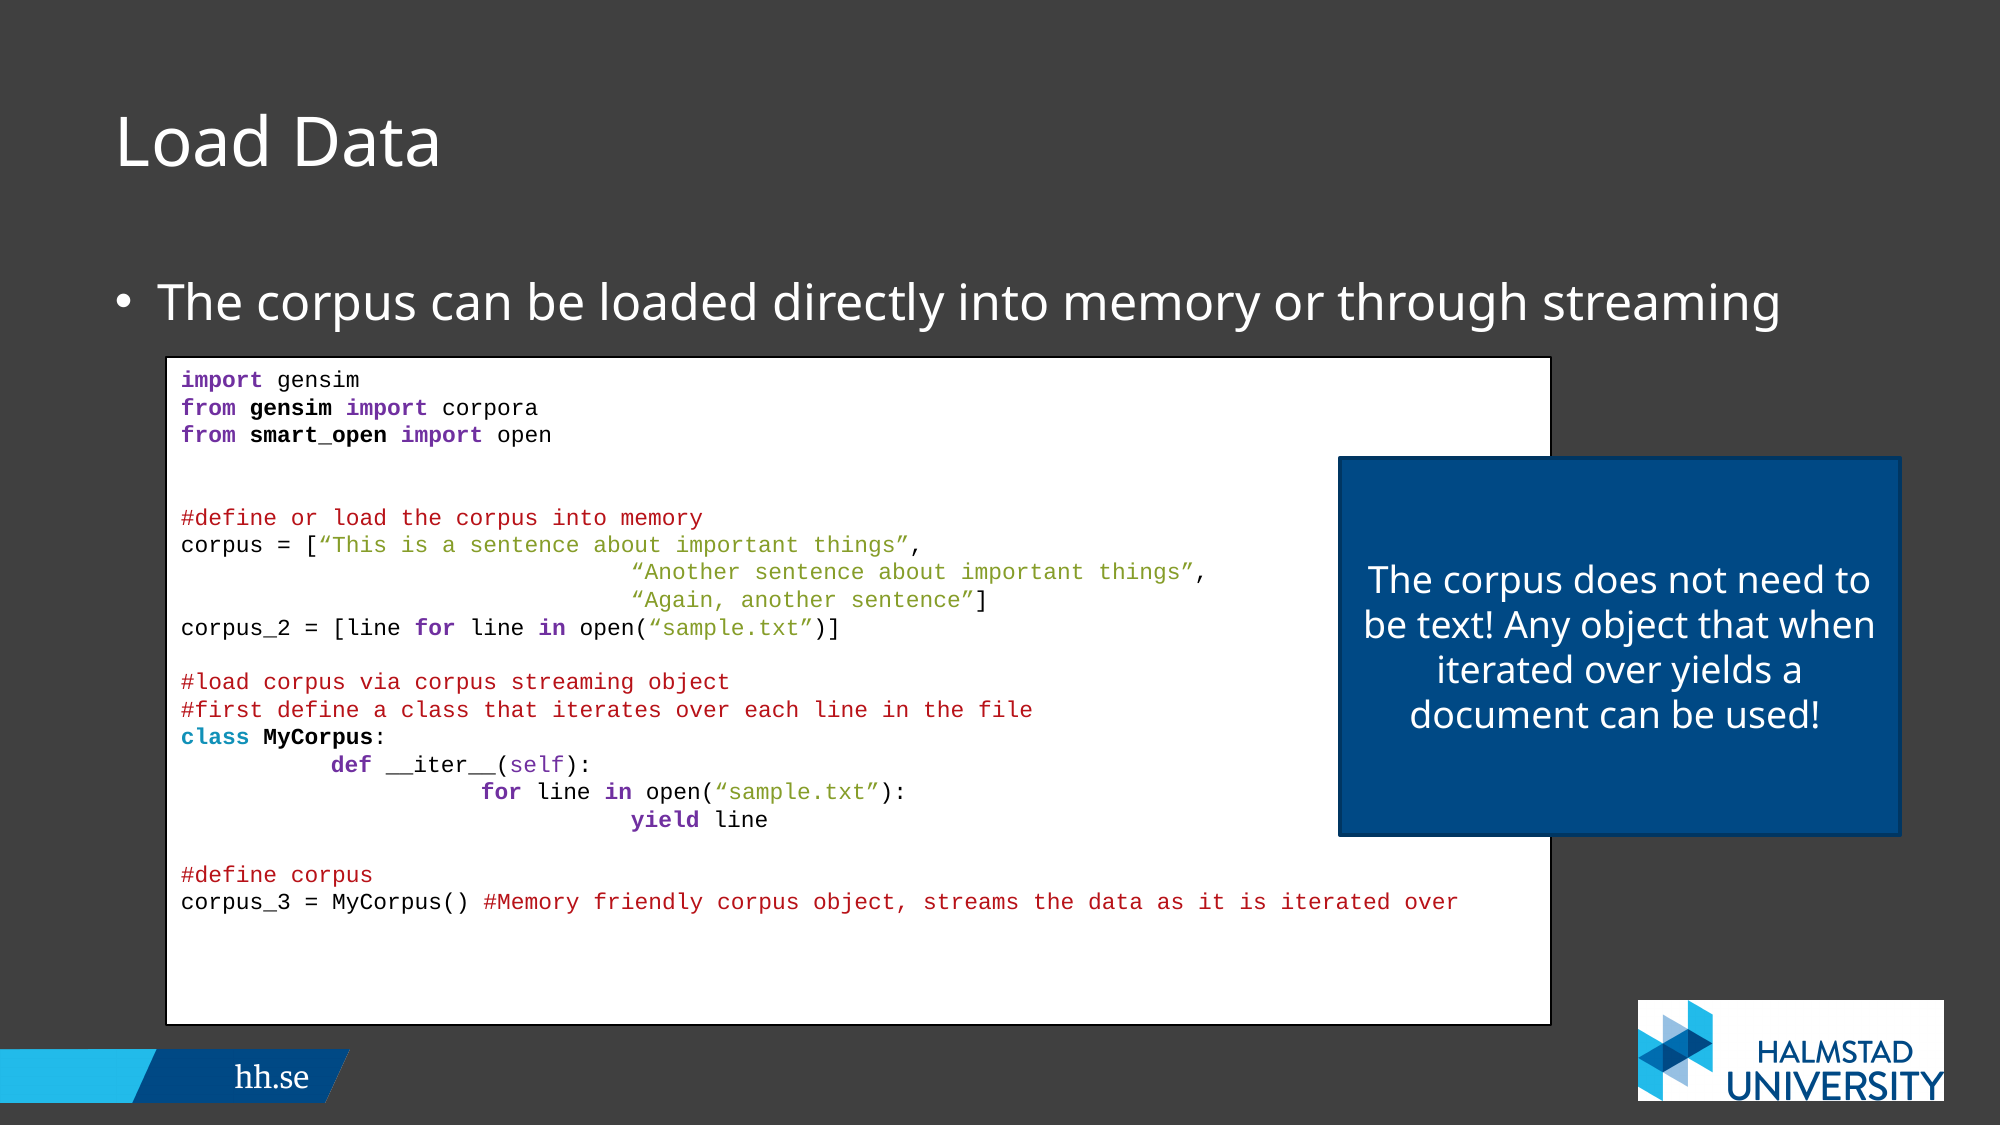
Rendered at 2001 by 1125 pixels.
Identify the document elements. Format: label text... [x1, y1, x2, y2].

text_box import gensim from gensim import corpora from smart_open import open #define or load the corpus into memory corpus = [“This is a sentence about important things”, “Another sentence about important things”, “Again, another sentence”] corpus_2 = [line for line in open(“sample.txt”)] #load corpus via corpus streaming object #first define a class that iterates over each line in the file class MyCorpus: def __iter__(self): for line in open(“sample.txt”): yield line #define corpus corpus_3 = MyCorpus() #Memory friendly corpus object, streams the data as it is iterated over [164, 355, 1553, 1027]
title Load Data [99, 44, 1931, 233]
picture [0, 1049, 350, 1103]
text_box The corpus does not need to be text! Any object that when iterated over yields a document can be used! [1338, 456, 1902, 837]
list The corpus can be loaded directly into memory or through streaming [99, 262, 1931, 1006]
picture [1638, 1000, 1944, 1101]
